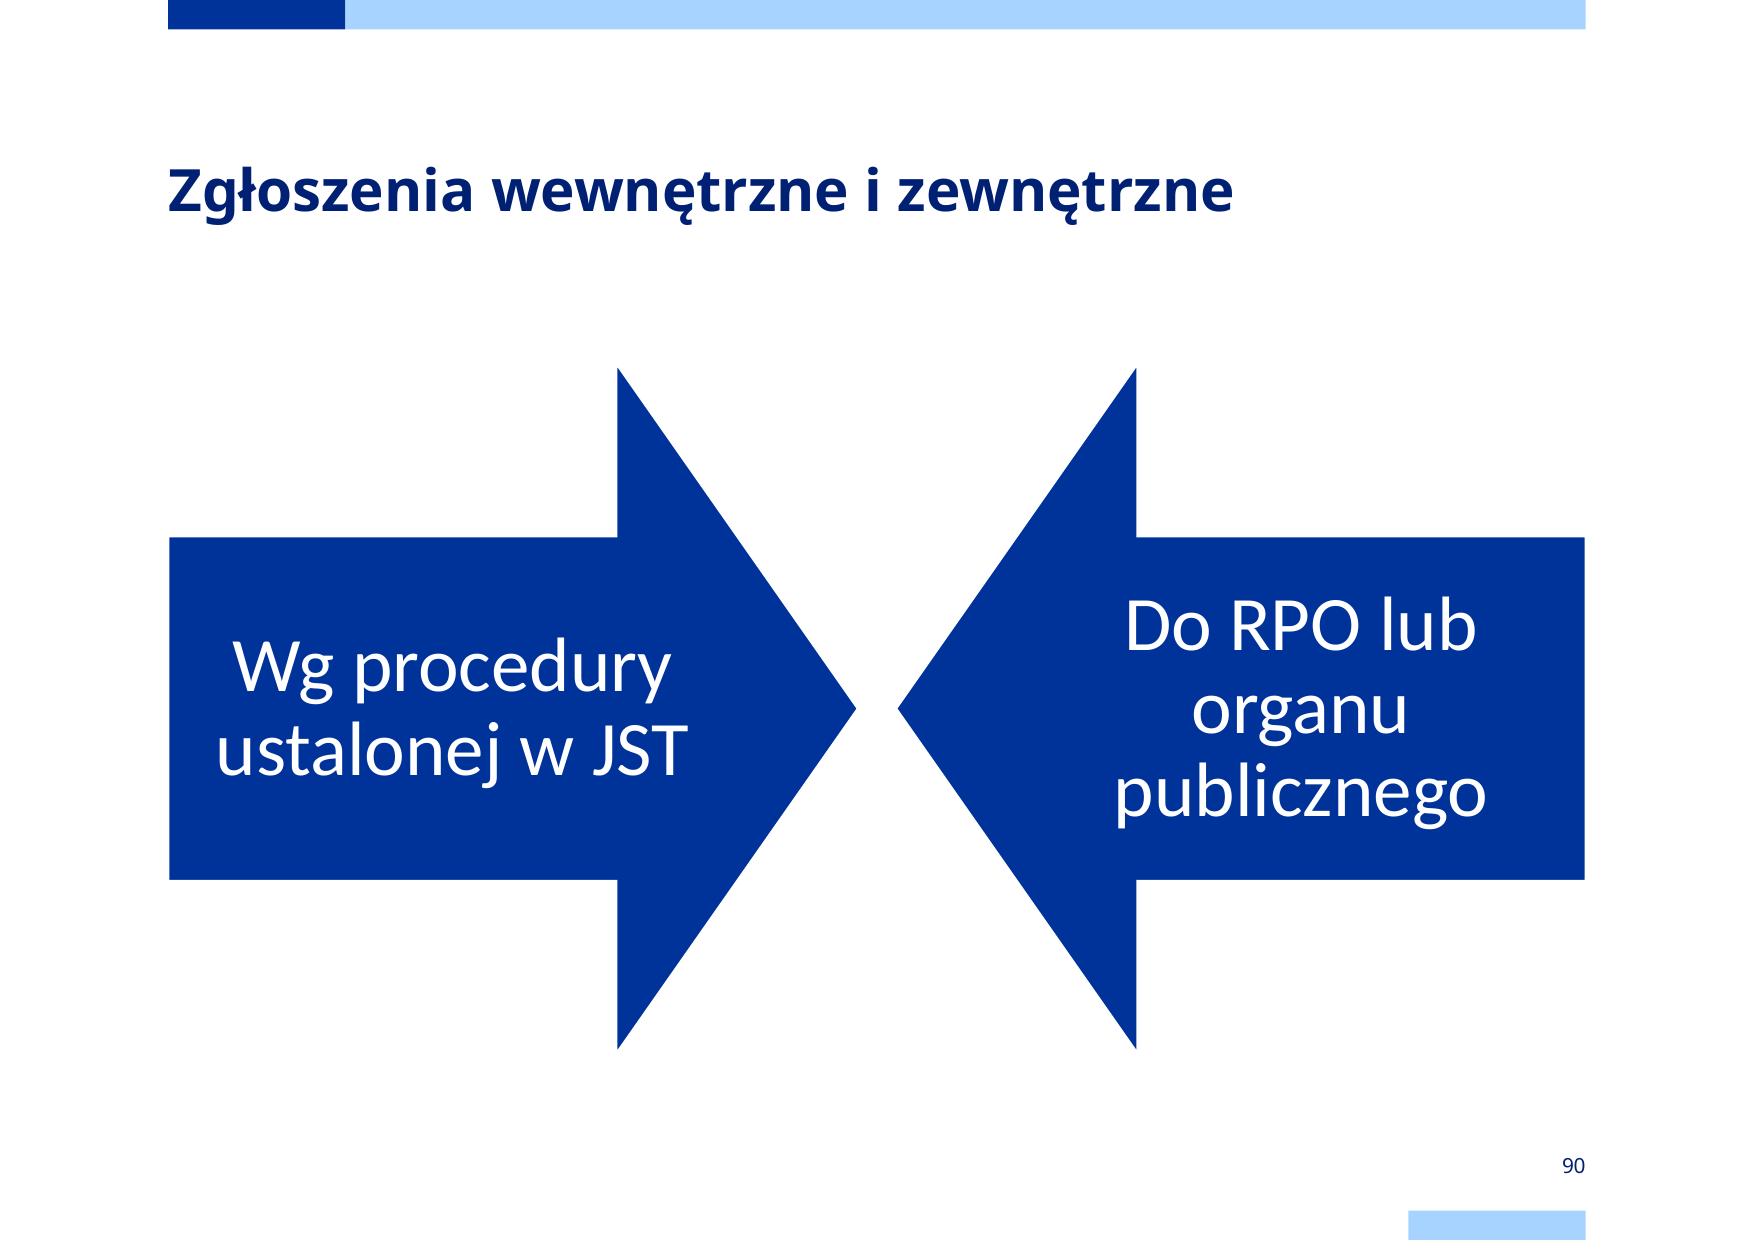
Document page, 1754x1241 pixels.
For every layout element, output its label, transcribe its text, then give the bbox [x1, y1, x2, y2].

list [168, 324, 1586, 1093]
slide_number 90 [1408, 1151, 1586, 1182]
title Zgłoszenia wewnętrzne i zewnętrzne [168, 147, 1586, 324]
